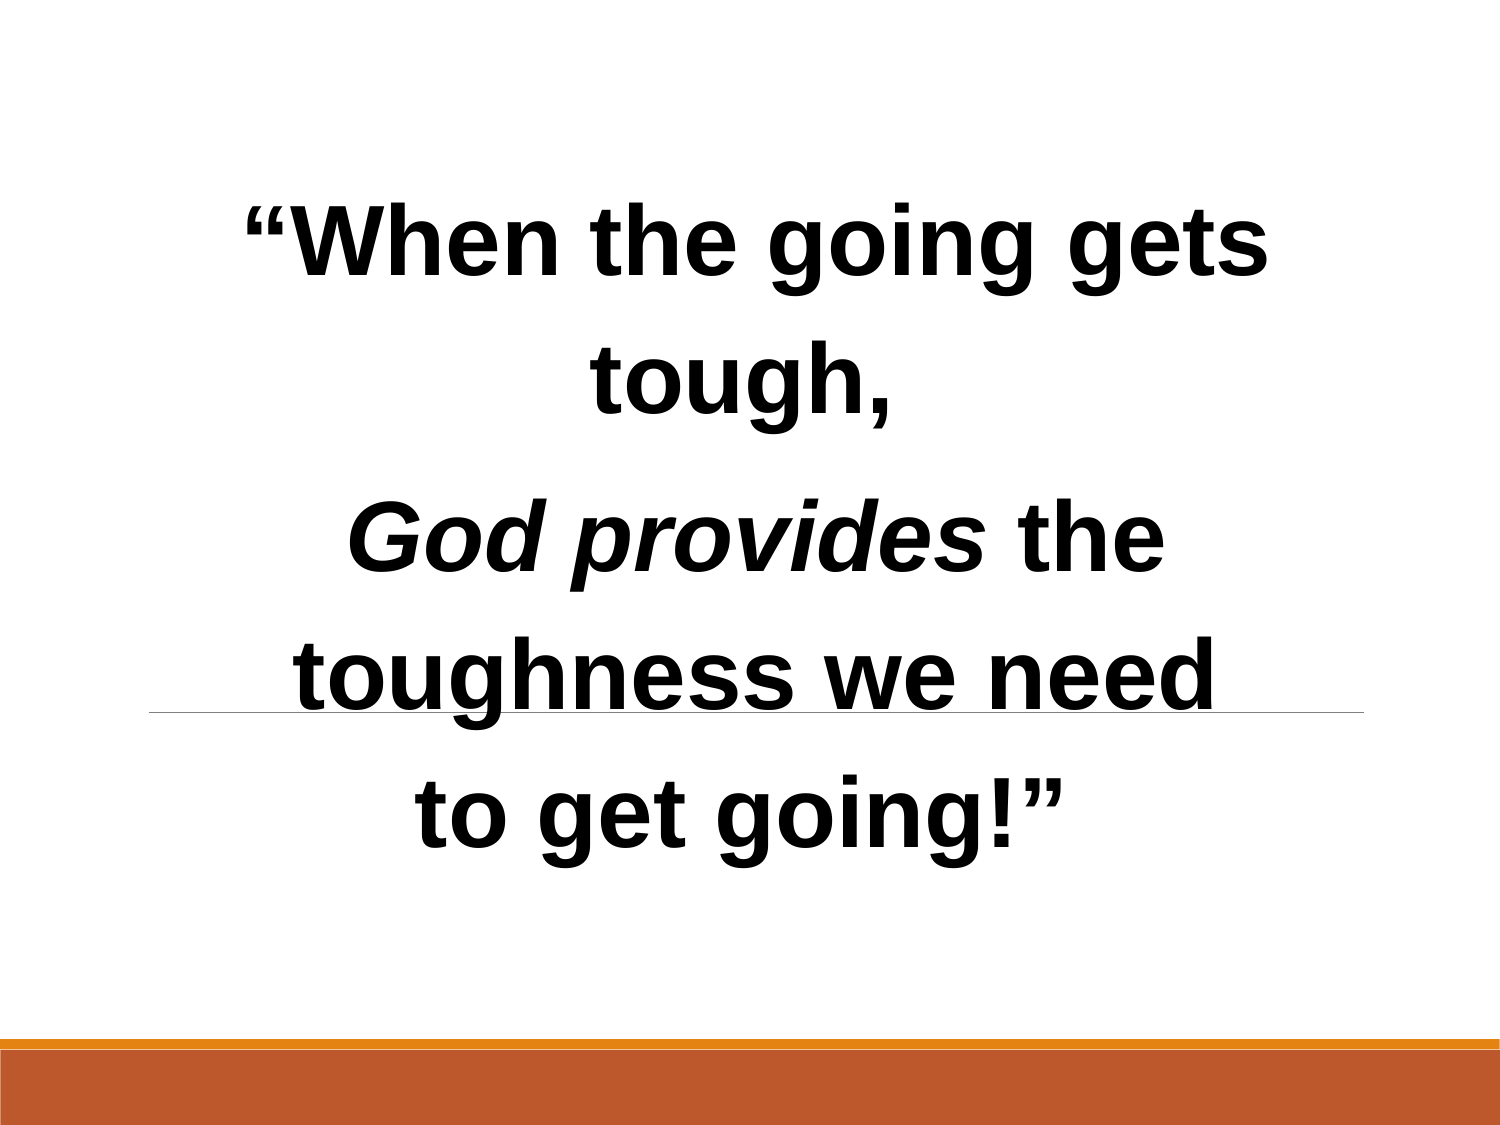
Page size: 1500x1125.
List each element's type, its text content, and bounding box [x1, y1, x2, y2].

text_box “When the going gets tough, God provides the toughness we need to get going!” [224, 149, 1288, 875]
